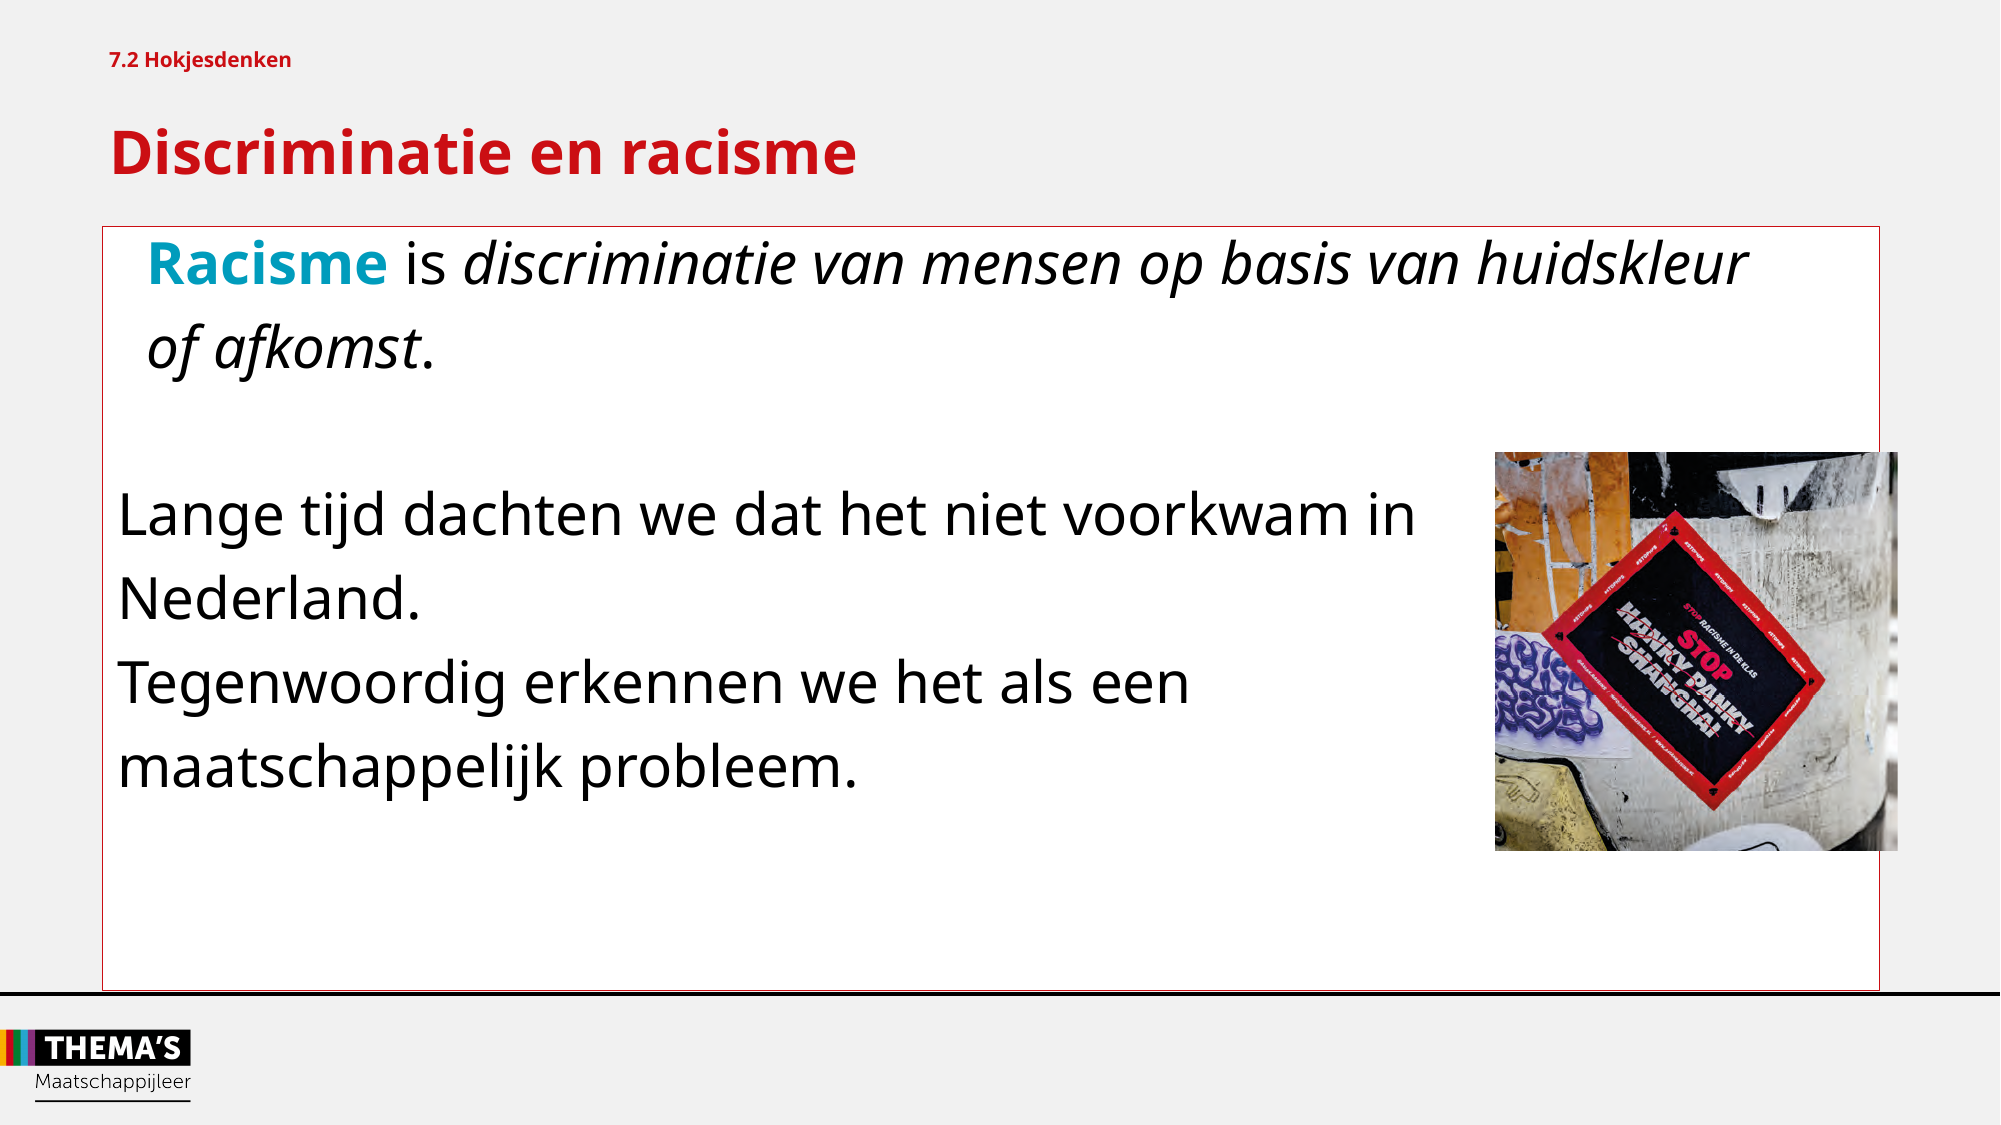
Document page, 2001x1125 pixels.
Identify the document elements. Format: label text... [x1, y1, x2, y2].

list Racisme is discriminatie van mensen op basis van huidskleur of afkomst. Lange tijd dachten we dat het niet voorkwam in Nederland. Tegenwoordig erkennen we het als een maatschappelijk probleem. [102, 226, 1880, 991]
list 7.2 Hokjesdenken [94, 33, 941, 88]
picture [1495, 452, 1898, 851]
picture [0, 993, 203, 1125]
list Discriminatie en racisme [94, 114, 1879, 205]
